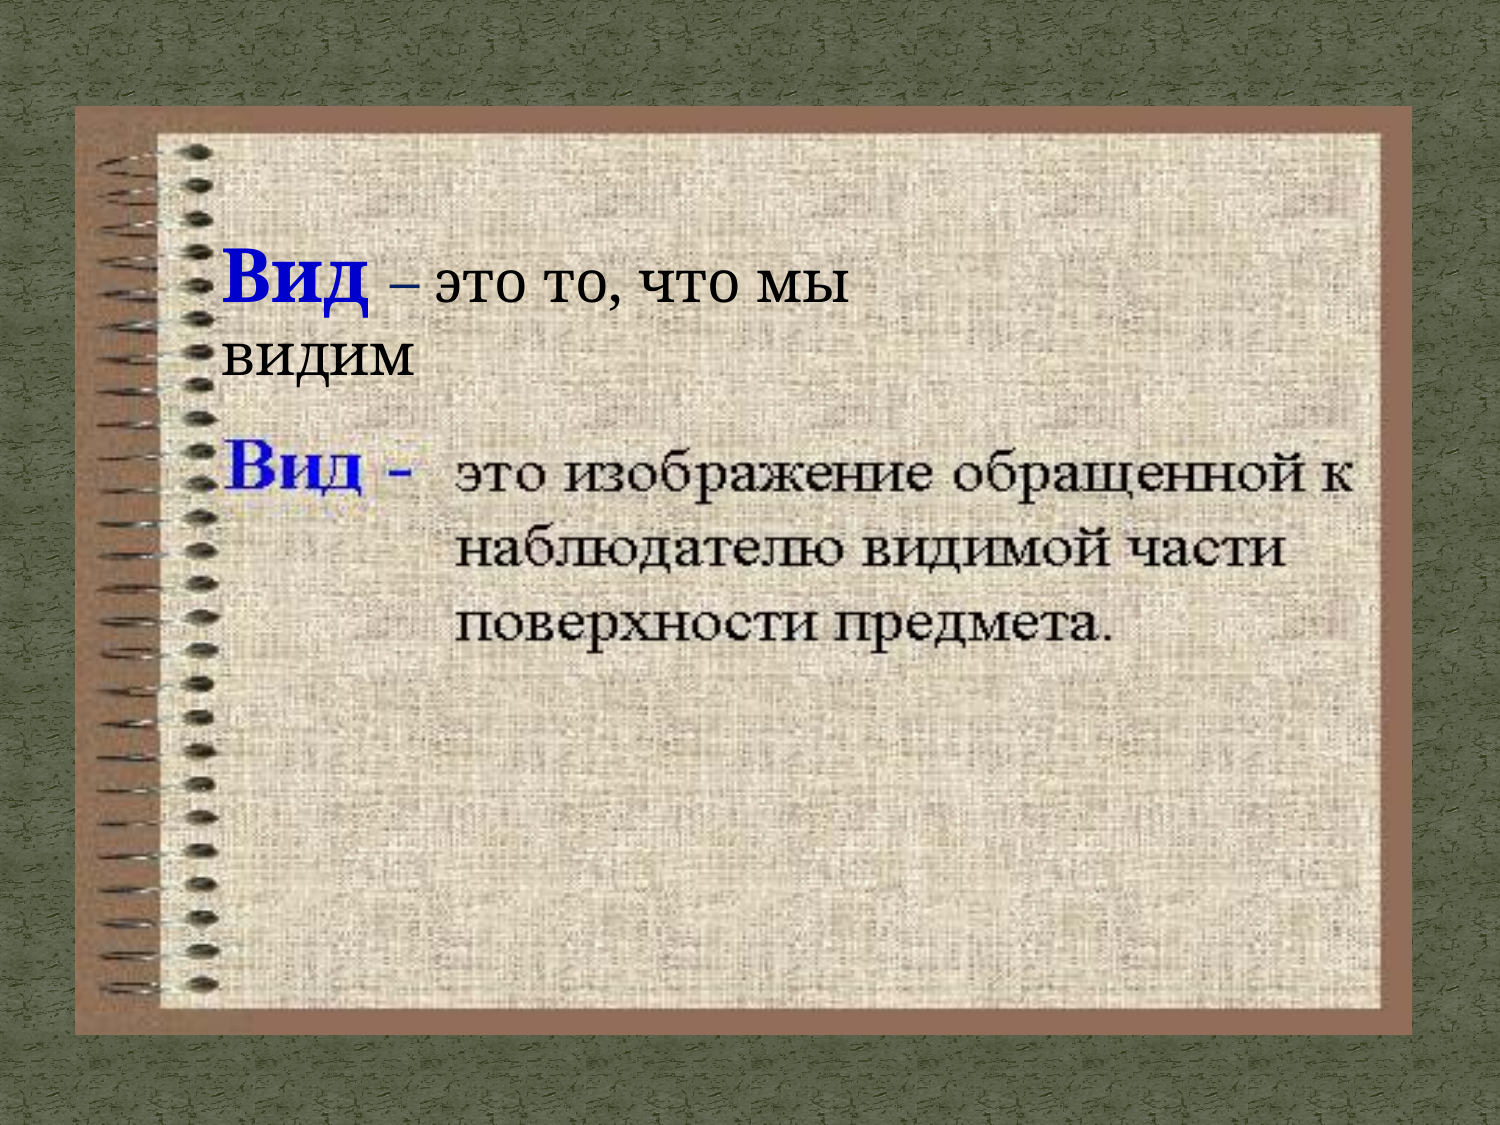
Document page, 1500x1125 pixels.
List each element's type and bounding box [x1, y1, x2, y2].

picture [75, 106, 1412, 1035]
